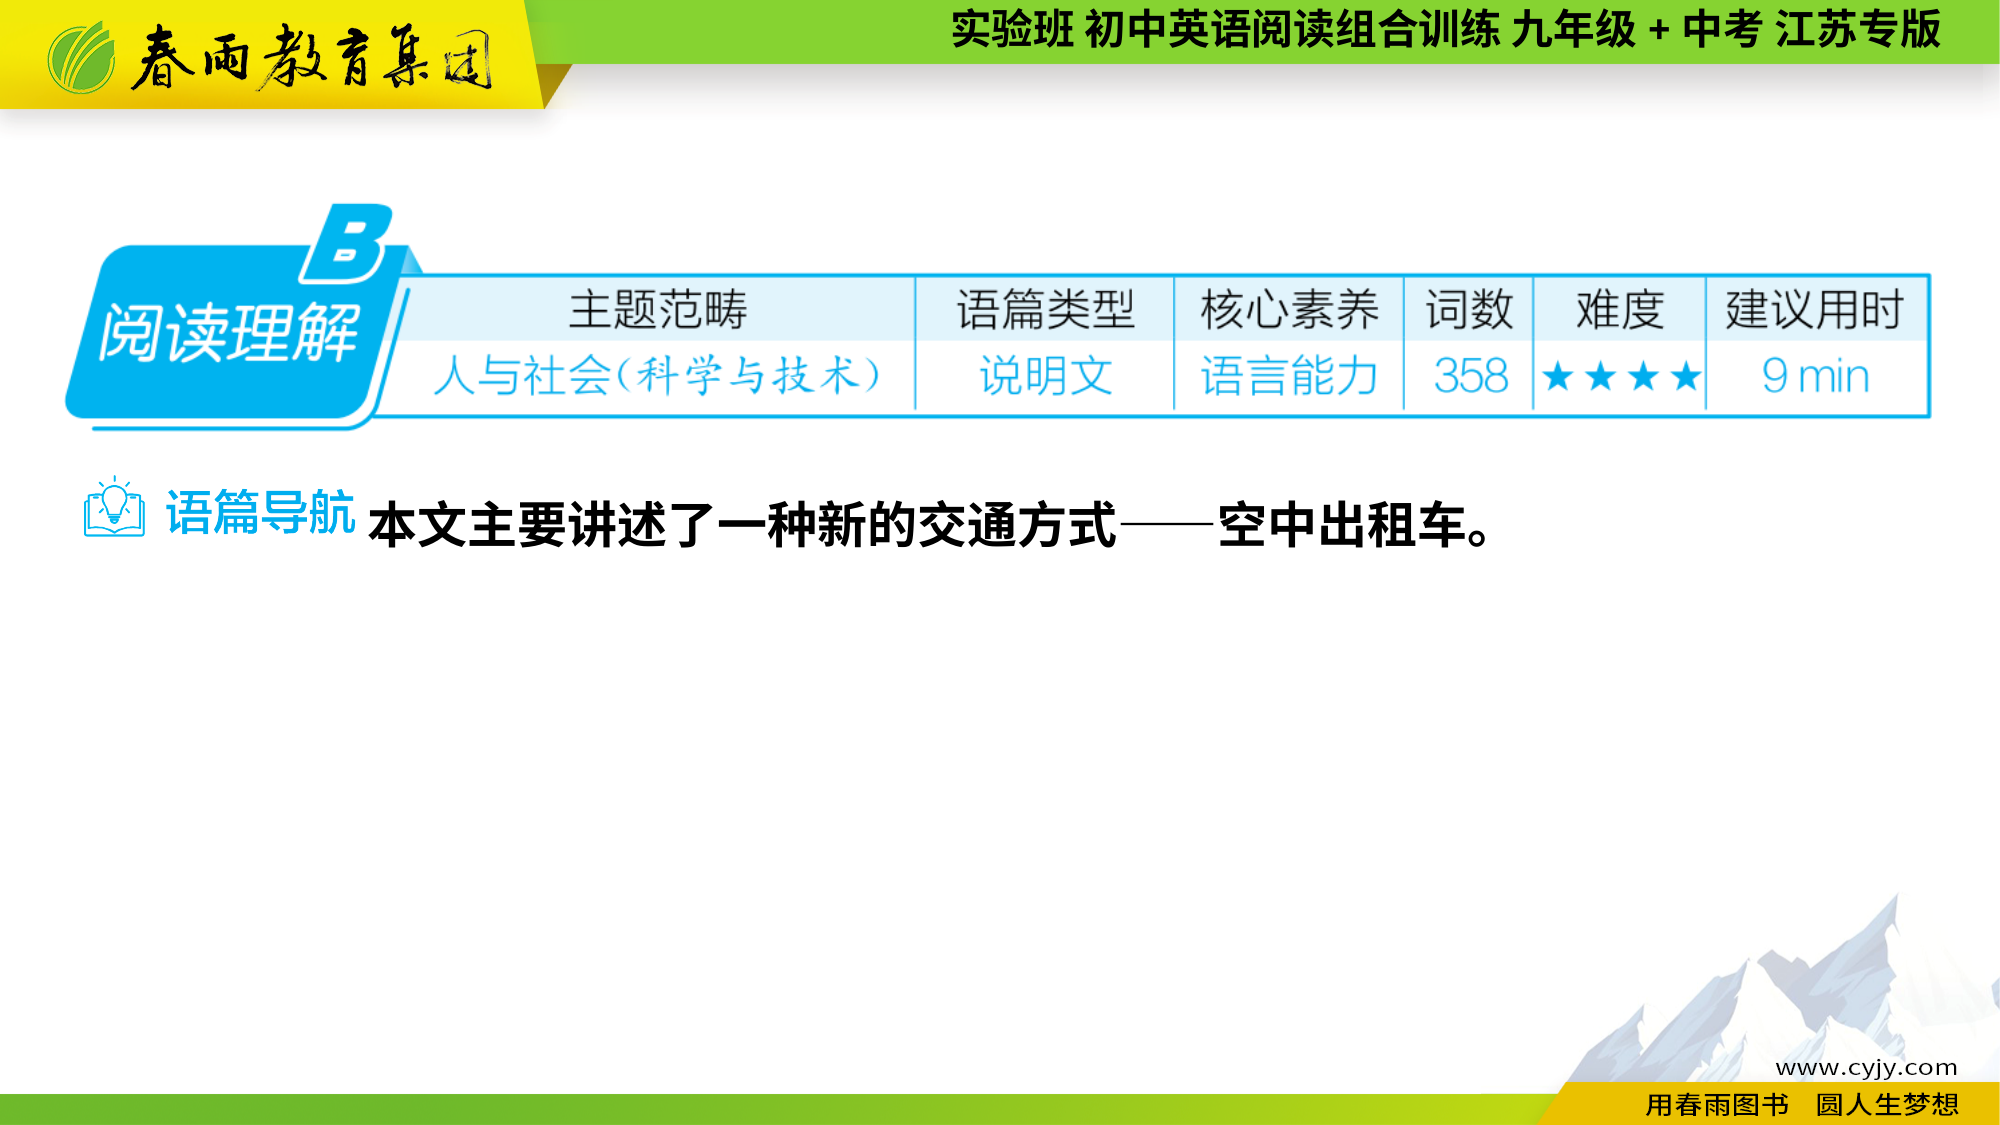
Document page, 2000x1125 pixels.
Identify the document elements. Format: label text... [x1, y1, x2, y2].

list 本文主要讲述了一种新的交通方式——空中出租车。 [59, 456, 1944, 551]
picture [0, 0, 2000, 1125]
